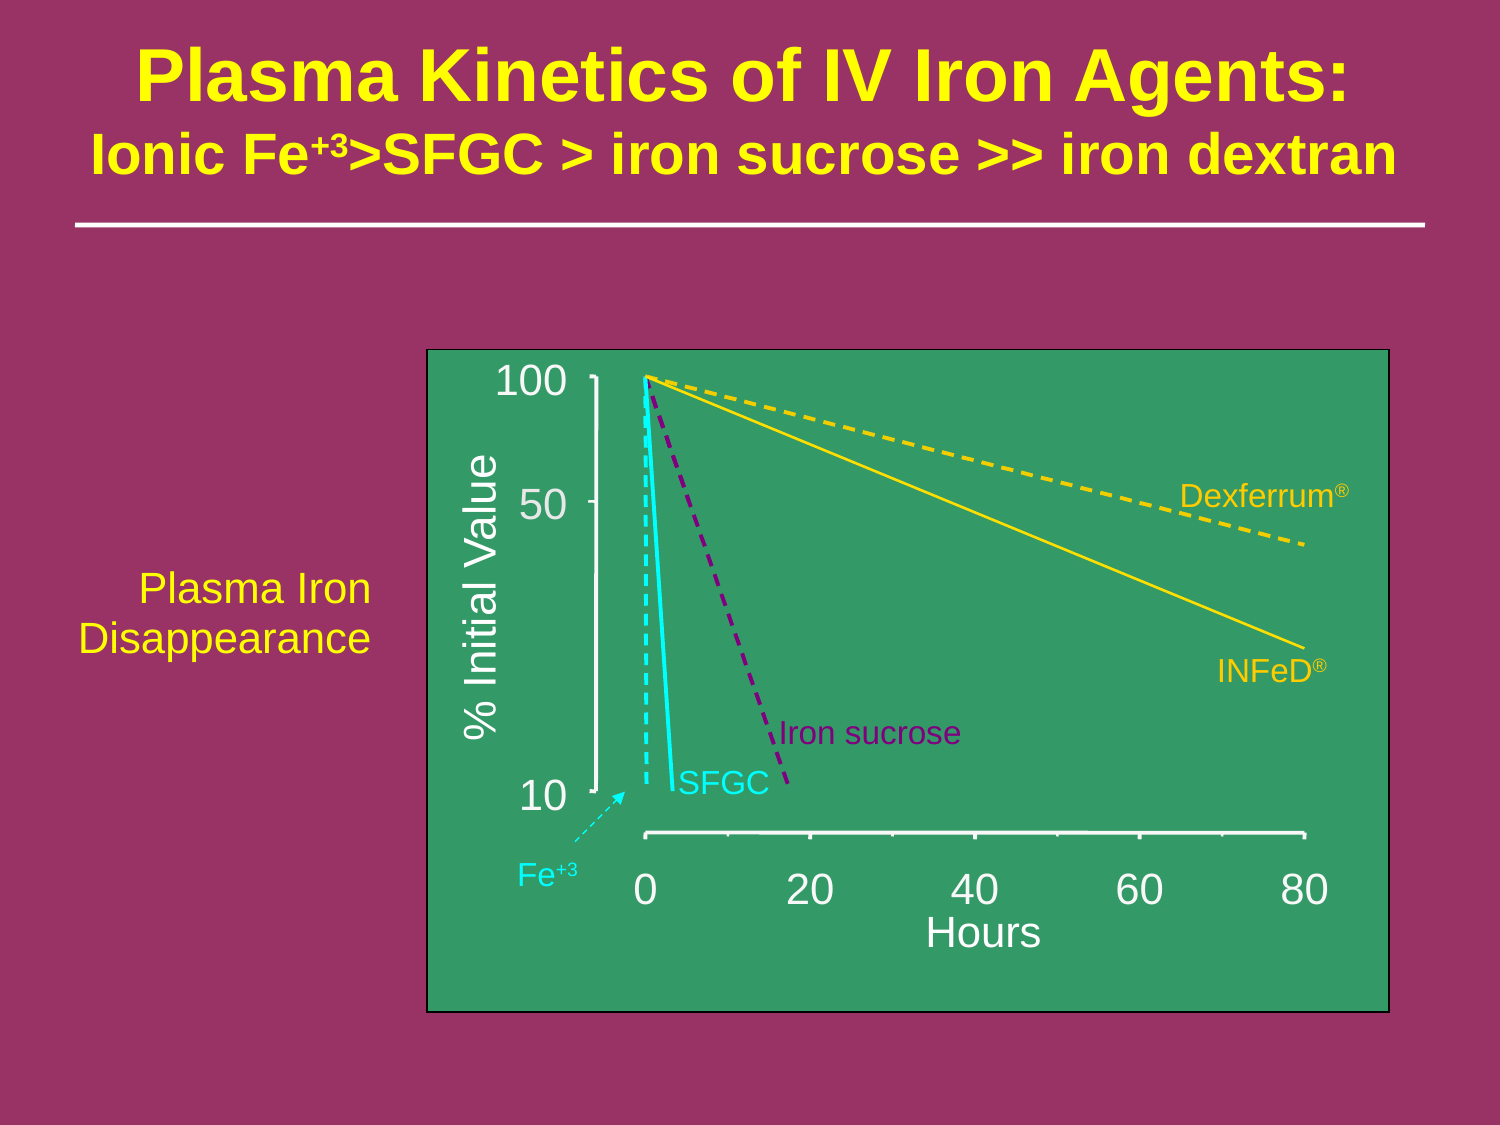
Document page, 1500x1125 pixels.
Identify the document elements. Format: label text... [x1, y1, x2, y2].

text_box 50 [518, 476, 568, 529]
text_box % Initial Value [449, 391, 505, 742]
text_box Hours [925, 904, 1043, 957]
text_box 80 [1280, 860, 1329, 914]
text_box [0, 91, 1450, 1125]
text_box Plasma Iron [138, 559, 385, 613]
text_box [645, 376, 1305, 792]
text_box 60 [1115, 860, 1165, 914]
text_box 100 [494, 351, 568, 405]
text_box 0 [633, 860, 658, 914]
text_box 40 [950, 860, 1000, 914]
title Plasma Kinetics of IV Iron Agents: Ionic Fe+3>SFGC > iron sucrose >> iron dextran [44, 37, 1445, 91]
text_box 10 [518, 766, 568, 819]
text_box 20 [785, 860, 835, 914]
text_box Disappearance [77, 609, 372, 663]
